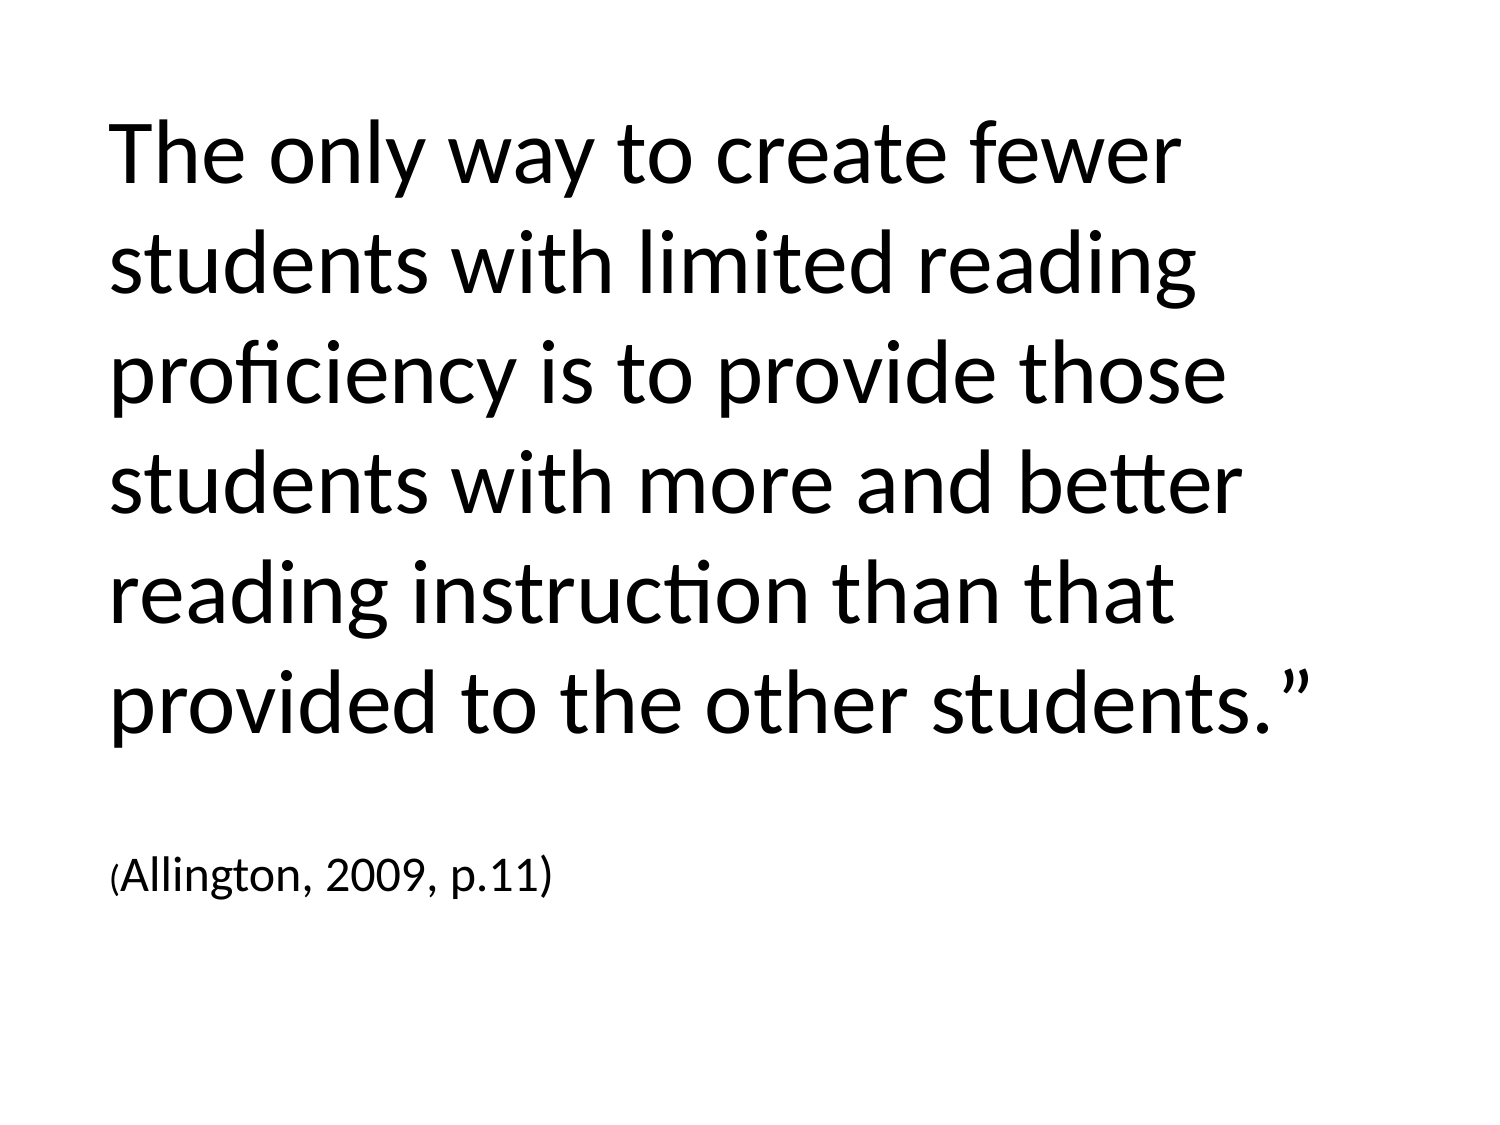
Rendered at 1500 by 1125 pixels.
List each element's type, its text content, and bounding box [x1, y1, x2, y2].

text_box The only way to create fewer students with limited reading proficiency is to provide those students with more and better reading instruction than that provided to the other students.” (Allington, 2009, p.11) [94, 84, 1397, 909]
